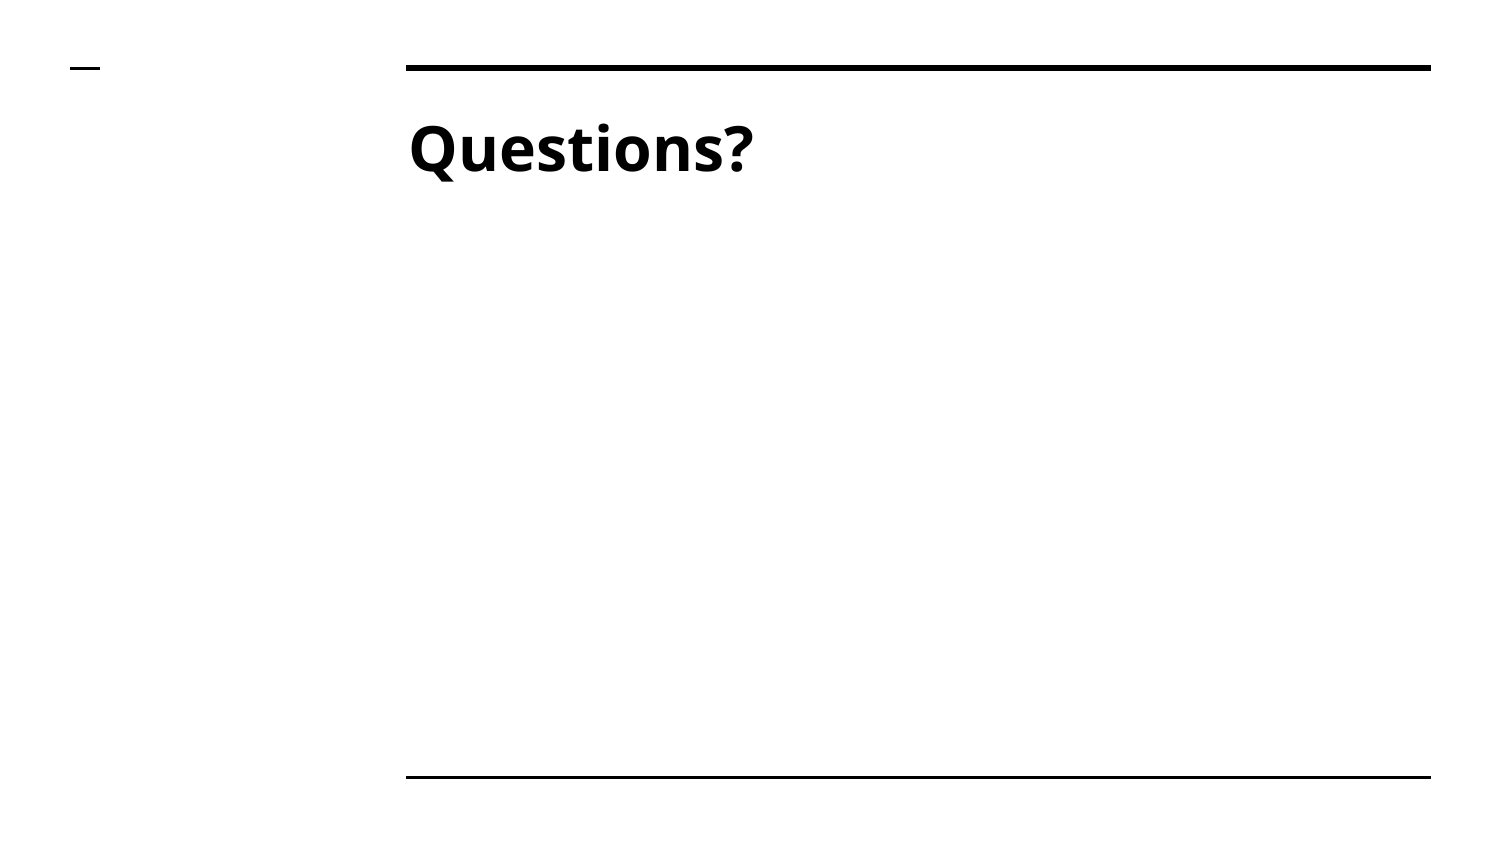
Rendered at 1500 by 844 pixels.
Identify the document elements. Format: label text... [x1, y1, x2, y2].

title Questions? [393, 94, 1431, 199]
